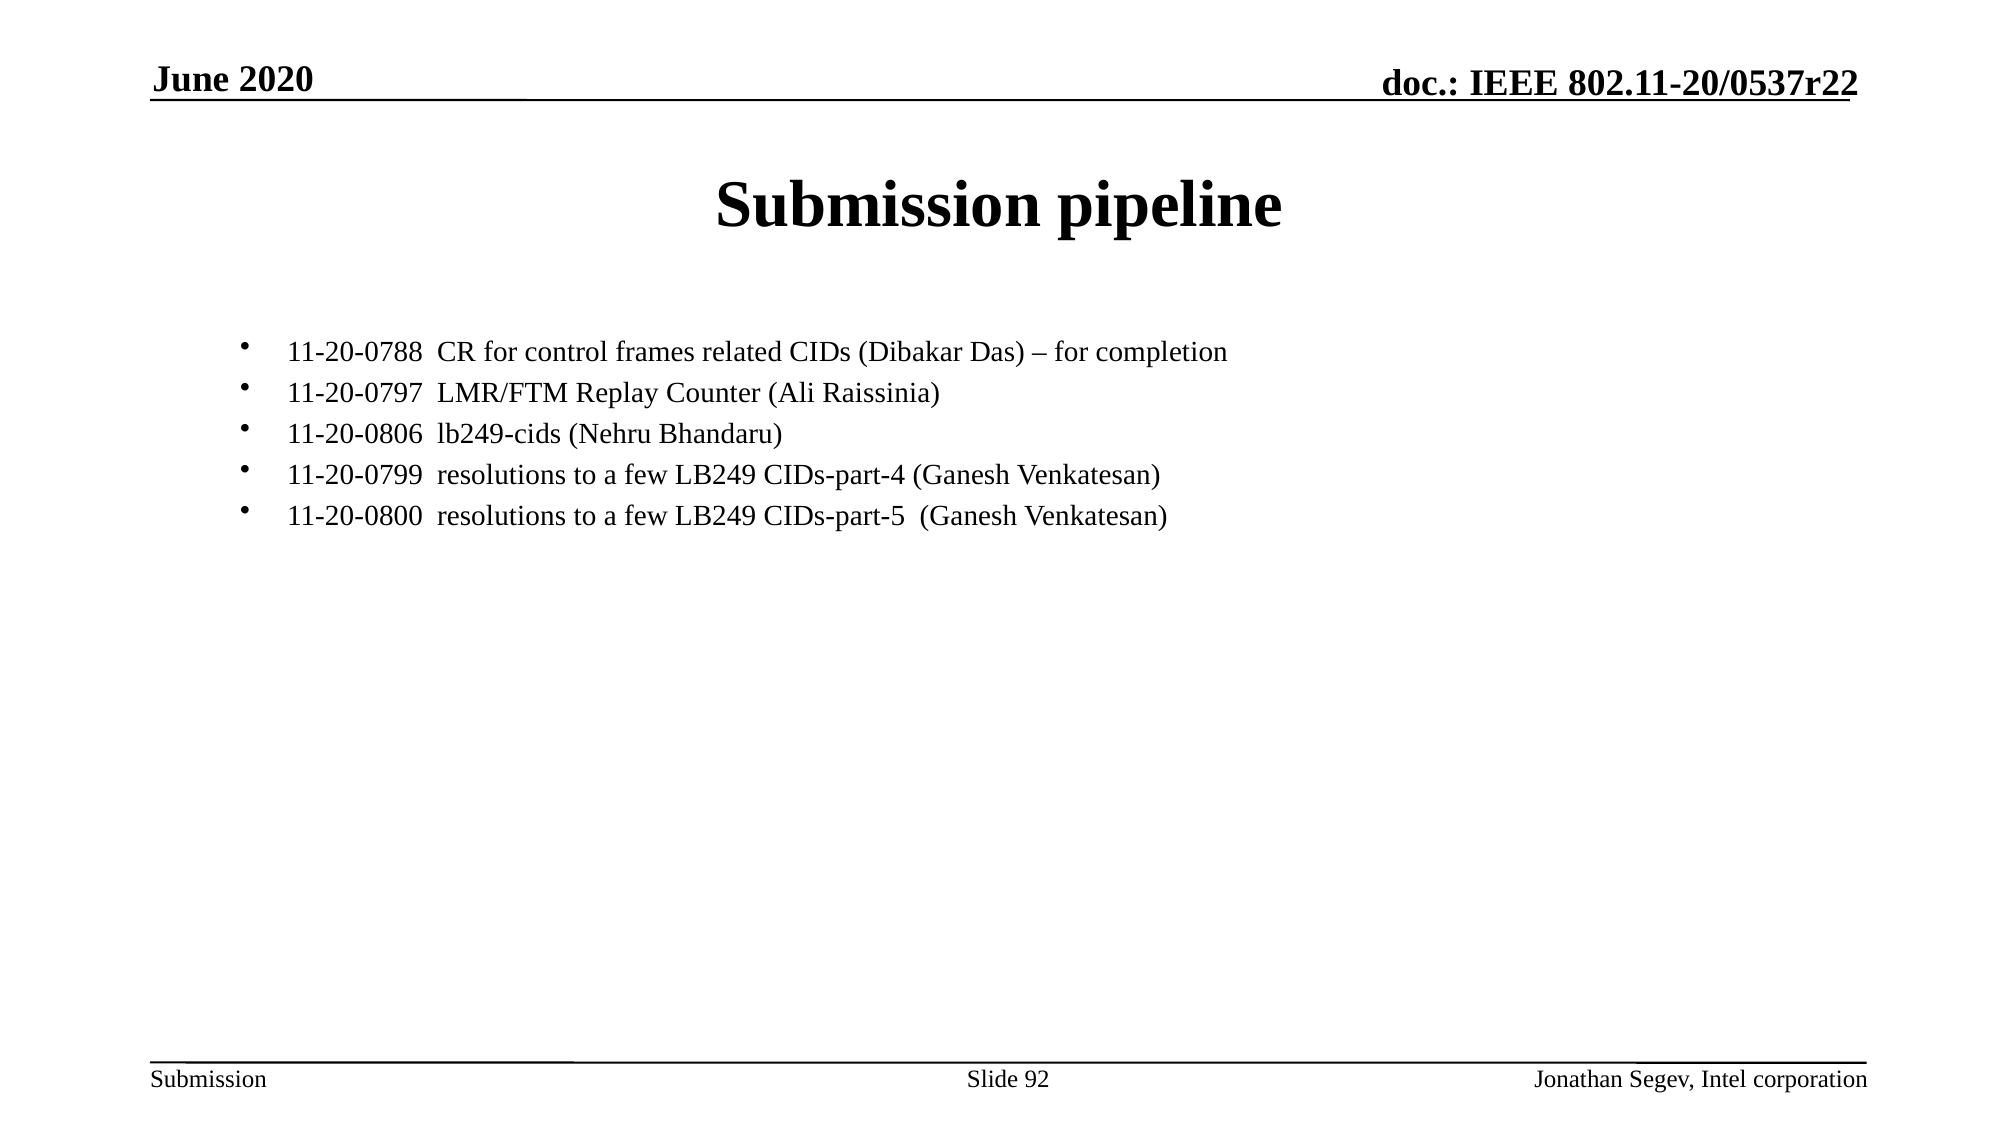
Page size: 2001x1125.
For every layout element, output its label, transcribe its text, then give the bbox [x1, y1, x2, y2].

title Submission pipeline [149, 112, 1850, 288]
list 11-20-0788 CR for control frames related CIDs (Dibakar Das) – for completion 11-20-0797 LMR/FTM Replay Counter (Ali Raissinia) 11-20-0806 lb249-cids (Nehru Bhandaru) 11-20-0799 resolutions to a few LB249 CIDs-part-4 (Ganesh Venkatesan) 11-20-0800 resolutions to a few LB249 CIDs-part-5 (Ganesh Venkatesan) [149, 324, 1850, 1000]
footer Jonathan Segev, Intel corporation [1171, 1061, 1869, 1093]
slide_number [152, 54, 563, 100]
slide_number Slide 92 [950, 1061, 1067, 1123]
